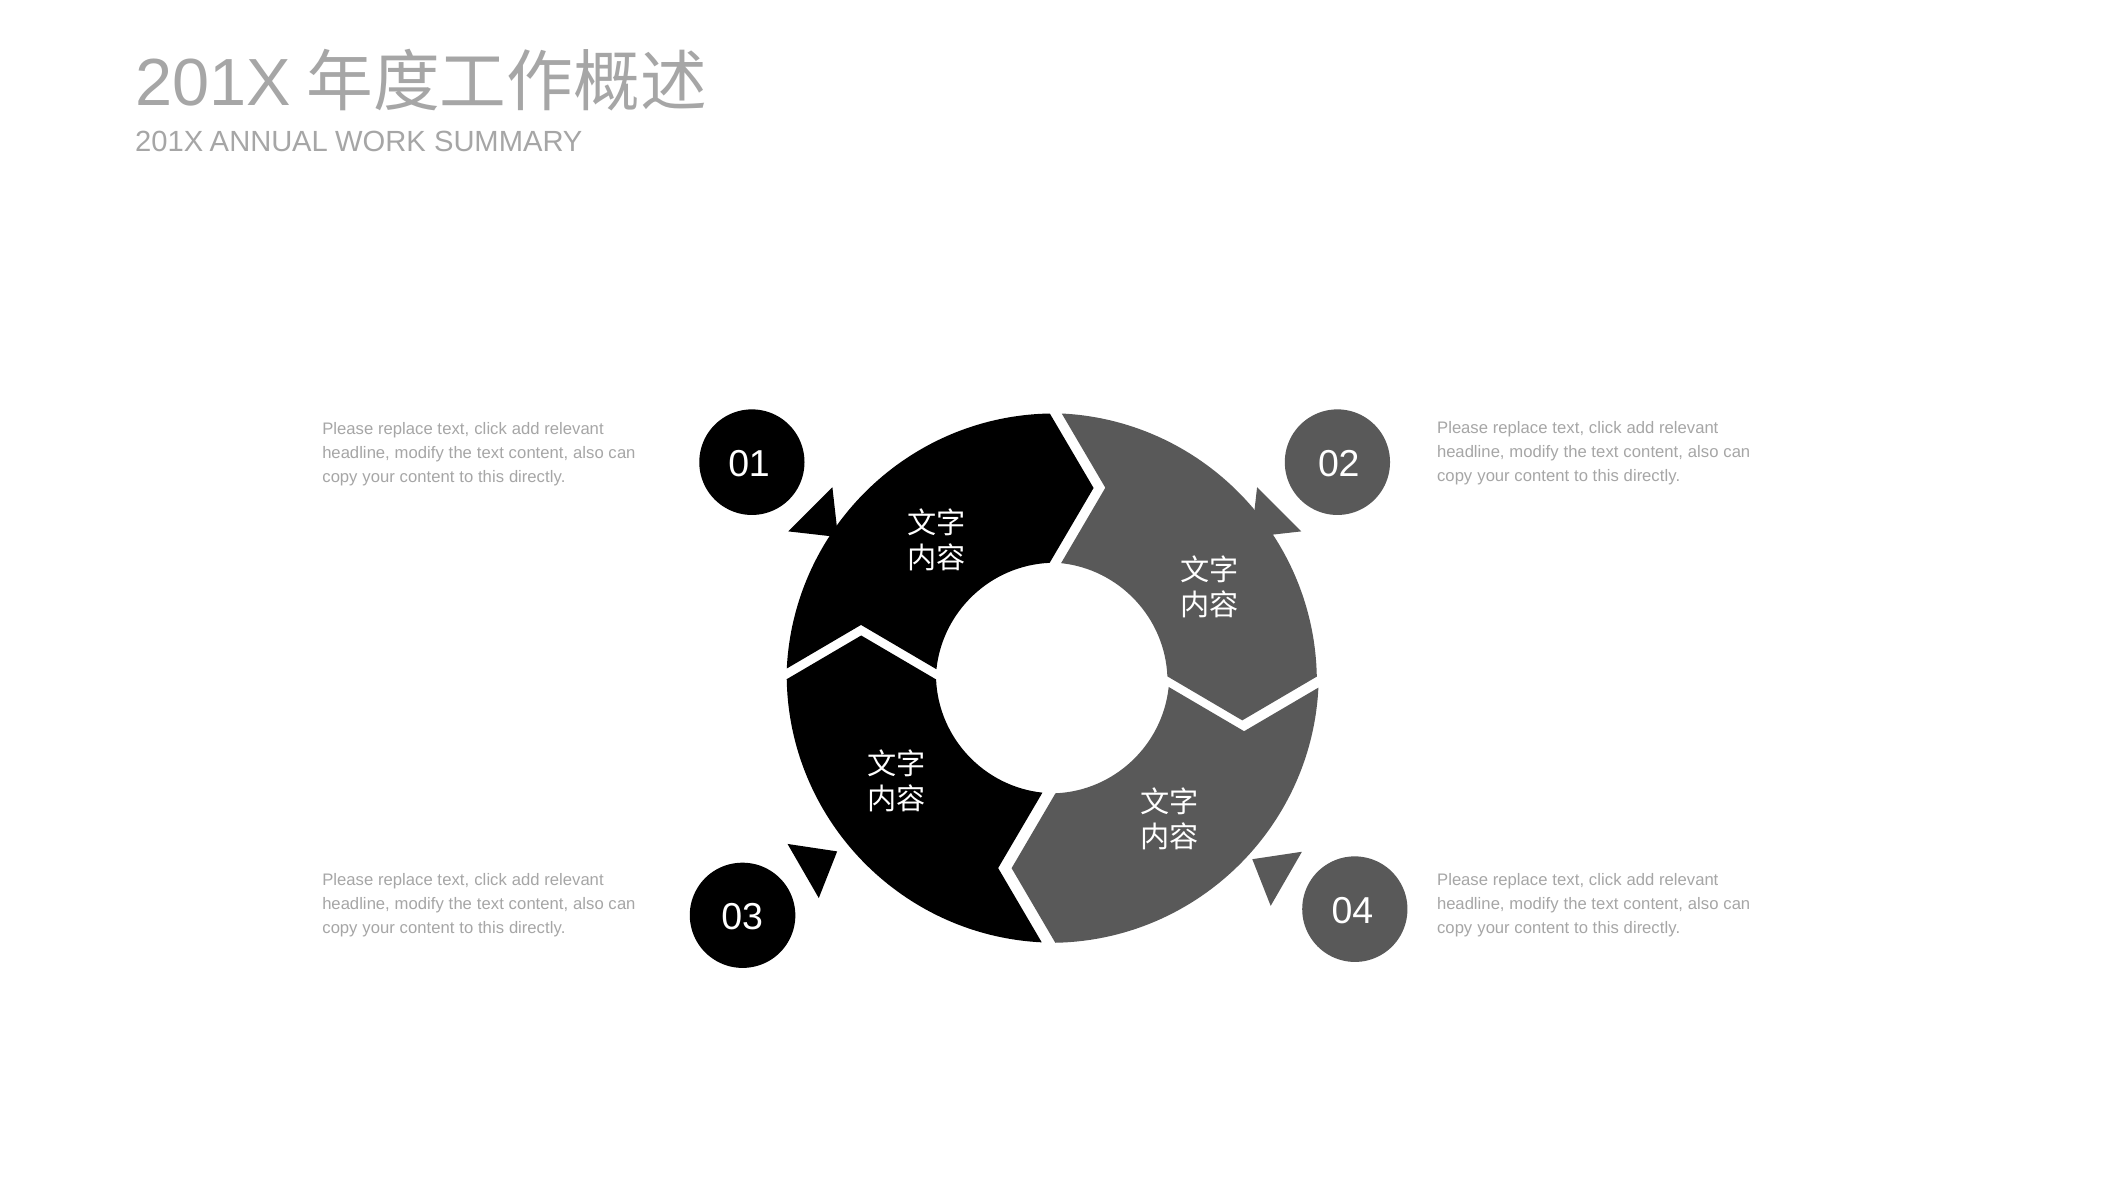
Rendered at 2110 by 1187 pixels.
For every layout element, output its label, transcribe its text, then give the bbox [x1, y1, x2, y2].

text_box [1011, 686, 1319, 943]
text_box 文字内容 [1167, 530, 1252, 643]
text_box 201X ANNUAL WORK SUMMARY [135, 122, 596, 158]
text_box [699, 409, 856, 543]
text_box Please replace text, click add relevant headline, modify the text content, also can copy your content to this directly. [322, 865, 660, 937]
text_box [1234, 409, 1391, 543]
text_box 文字内容 [1127, 762, 1212, 875]
text_box 文字内容 [895, 483, 979, 595]
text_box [1248, 835, 1405, 969]
text_box [786, 413, 1094, 670]
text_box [684, 827, 841, 961]
text_box Please replace text, click add relevant headline, modify the text content, also can copy your content to this directly. [322, 414, 660, 486]
text_box Please replace text, click add relevant headline, modify the text content, also can copy your content to this directly. [1437, 413, 1782, 485]
text_box Please replace text, click add relevant headline, modify the text content, also can copy your content to this directly. [1437, 865, 1782, 937]
text_box [1061, 413, 1317, 721]
text_box 201X年度工作概述 [135, 38, 783, 119]
text_box 文字内容 [855, 724, 939, 836]
text_box [786, 635, 1043, 943]
